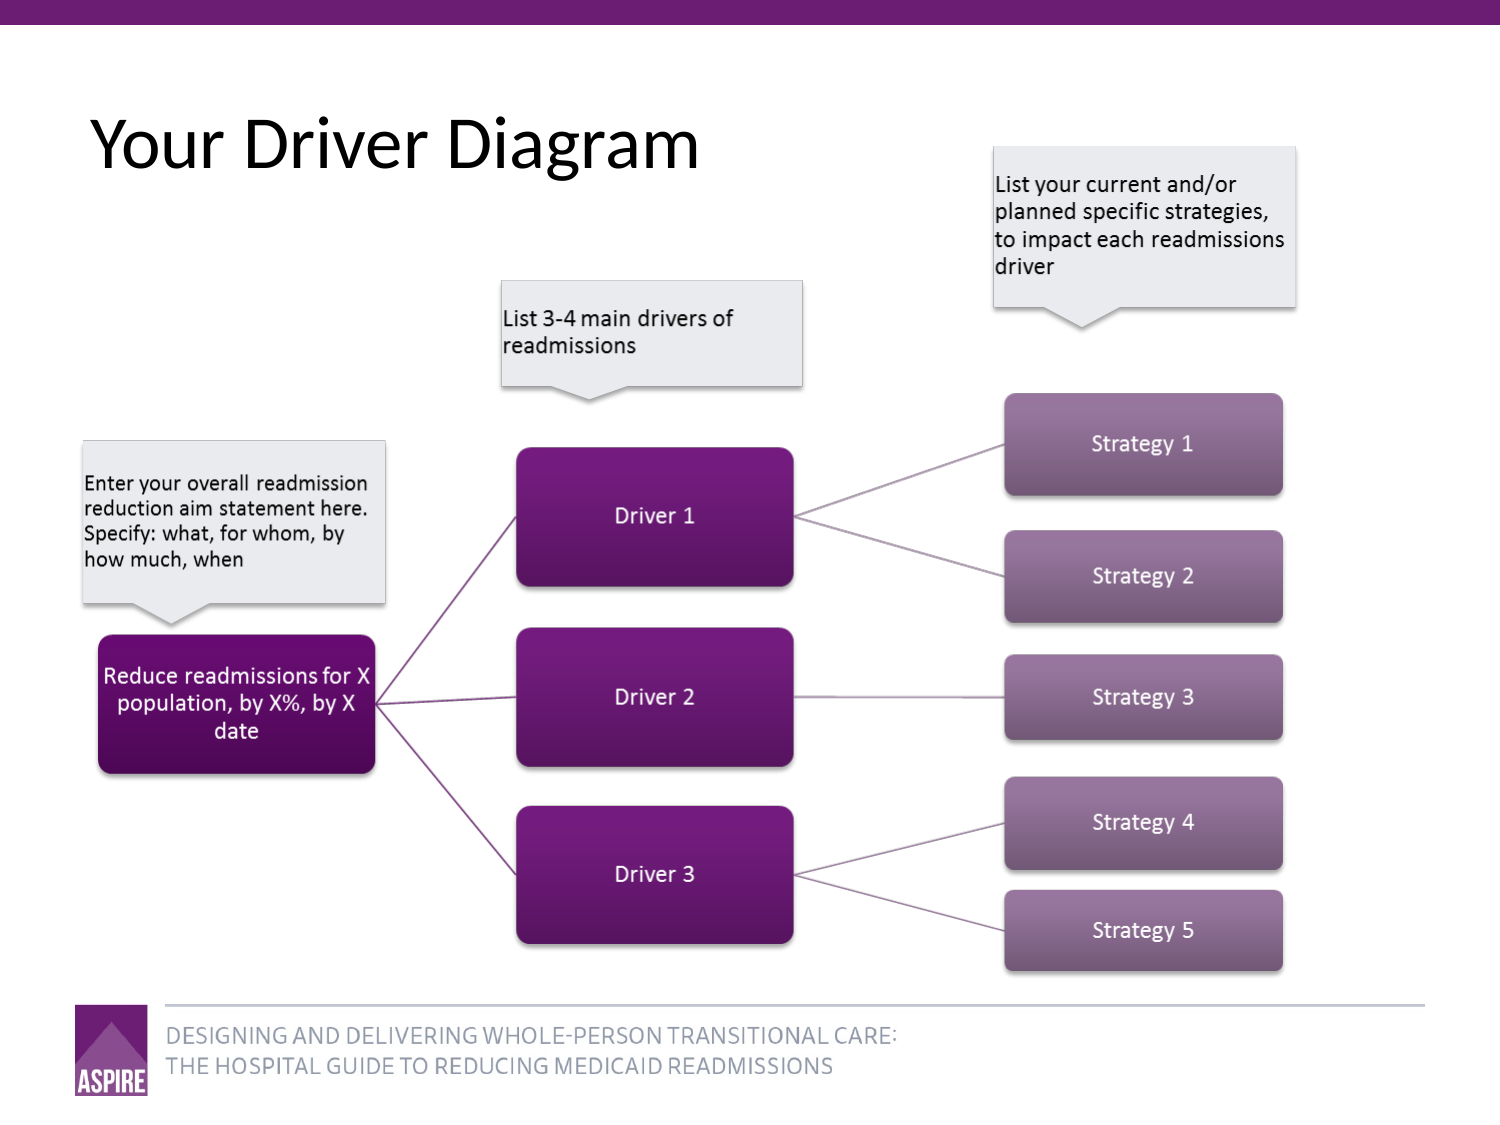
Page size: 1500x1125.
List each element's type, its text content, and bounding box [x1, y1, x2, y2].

picture [75, 1004, 1425, 1096]
title Your Driver Diagram [75, 45, 1425, 141]
picture [62, 143, 1437, 982]
